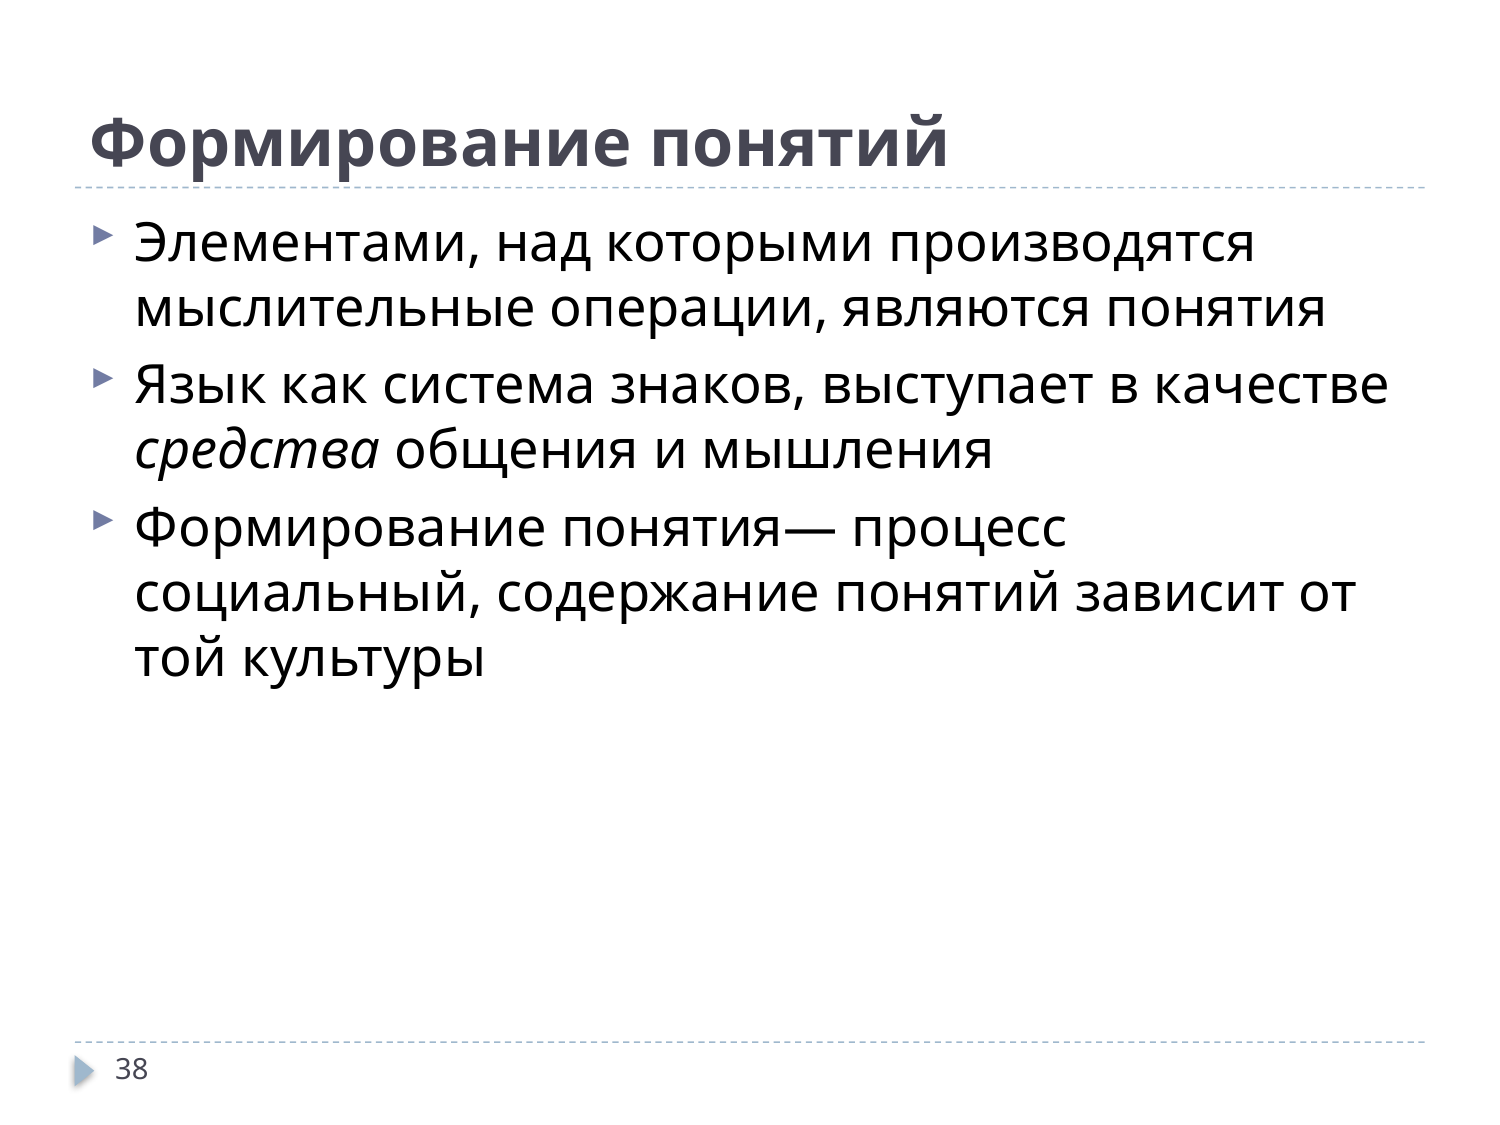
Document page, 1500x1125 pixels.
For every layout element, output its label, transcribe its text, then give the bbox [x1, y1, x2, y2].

slide_number 38 [100, 1042, 426, 1103]
list Элементами, над которыми производятся мыслительные операции, являются понятия Язык как система знаков, выступает в качестве средства общения и мышления Формирование понятия— процесс социальный, содержание понятий зависит от той культуры [75, 200, 1425, 1010]
title Формирование понятий [75, 24, 1425, 188]
